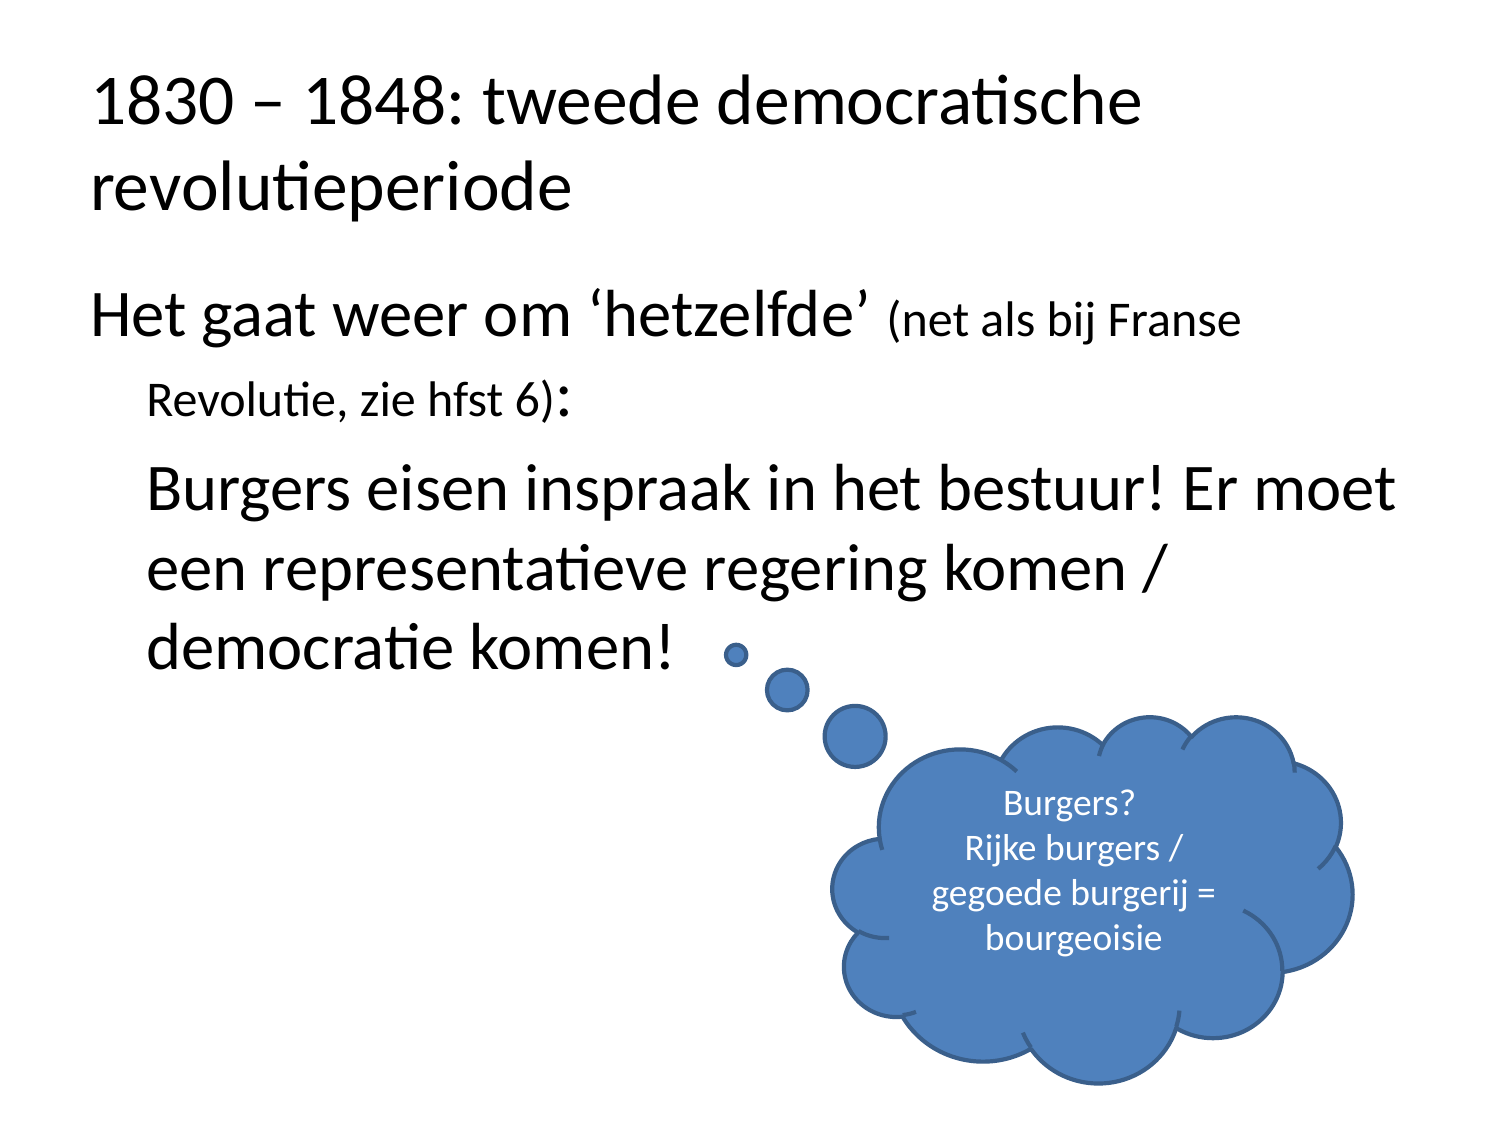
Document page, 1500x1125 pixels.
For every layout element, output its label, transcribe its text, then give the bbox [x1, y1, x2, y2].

list Het gaat weer om ‘hetzelfde’ (net als bij Franse Revolutie, zie hfst 6): Burgers eisen inspraak in het bestuur! Er moet een representatieve regering komen / democratie komen! [75, 262, 1425, 1005]
title 1830 – 1848: tweede democratische revolutieperiode [75, 45, 1425, 233]
text_box Burgers? Rijke burgers / gegoede burgerij = bourgeoisie [830, 715, 1355, 1086]
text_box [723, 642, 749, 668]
text_box Burgers? Rijke burgers / gegoede burgerij = bourgeoisie [764, 667, 810, 713]
text_box Burgers? Rijke burgers / gegoede burgerij = bourgeoisie [822, 703, 888, 770]
